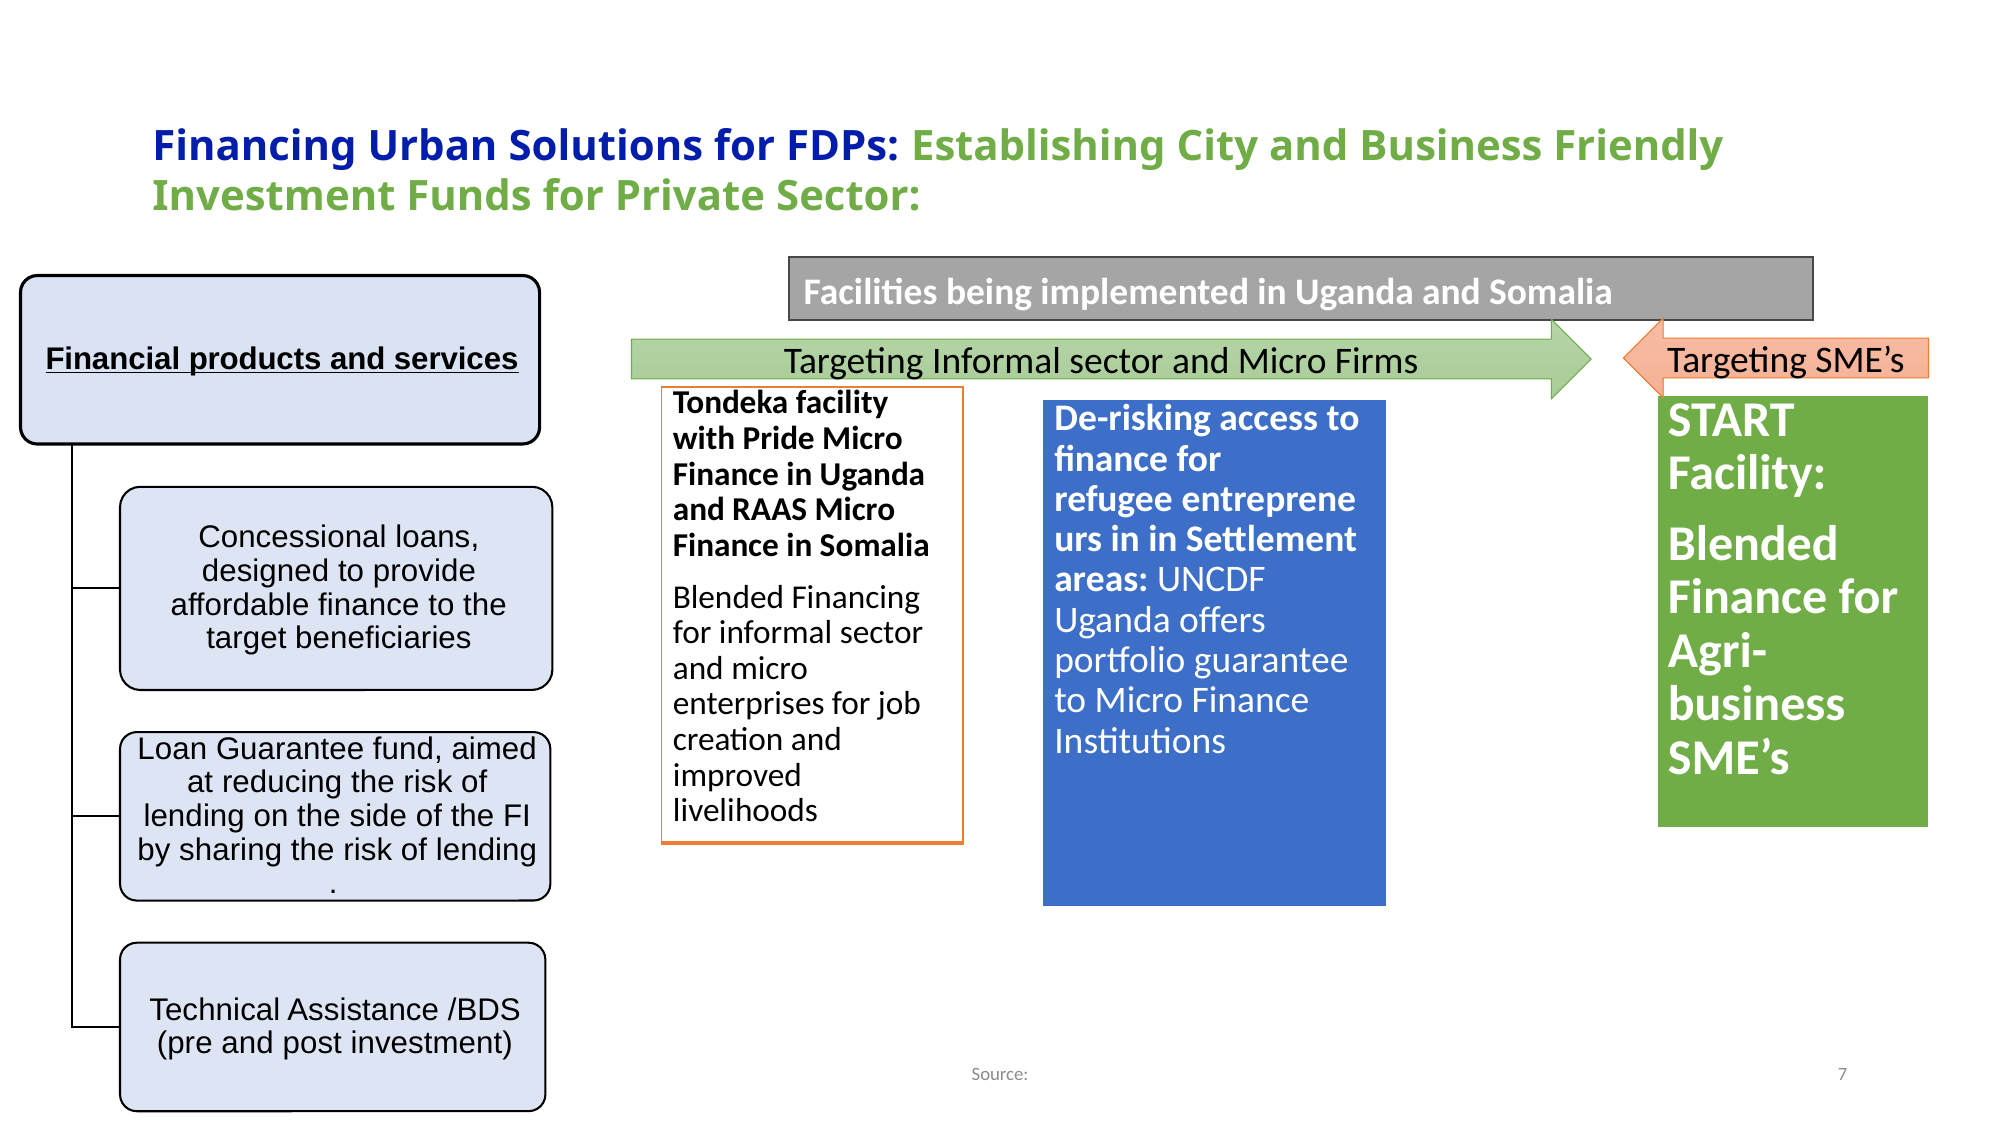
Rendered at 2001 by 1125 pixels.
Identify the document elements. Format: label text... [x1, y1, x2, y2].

table_header Tondeka facility with Pride Micro Finance in Uganda and RAAS Micro Finance in Somalia Blended Financing for informal sector and micro enterprises for job creation and improved livelihoods [662, 388, 962, 841]
table_header START Facility: Blended Finance for Agri-business SME’s [1658, 396, 1928, 827]
text_box Facilities being implemented in Uganda and Somalia [788, 256, 1814, 321]
slide_number 7 [1412, 1042, 1863, 1103]
text_box Targeting Informal sector and Micro Firms [630, 317, 1592, 401]
footer Source: [662, 1042, 1338, 1103]
title Financing Urban Solutions for FDPs: Establishing City and Business Friendly Investment Funds for Private Sector: [137, 59, 1863, 278]
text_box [0, 275, 617, 1112]
table_header De-risking access to finance for refugee entrepreneurs in in Settlement areas: UNCDF Uganda offers portfolio guarantee to Micro Finance Institutions [1043, 400, 1386, 906]
text_box Targeting SME’s [1622, 316, 1930, 400]
